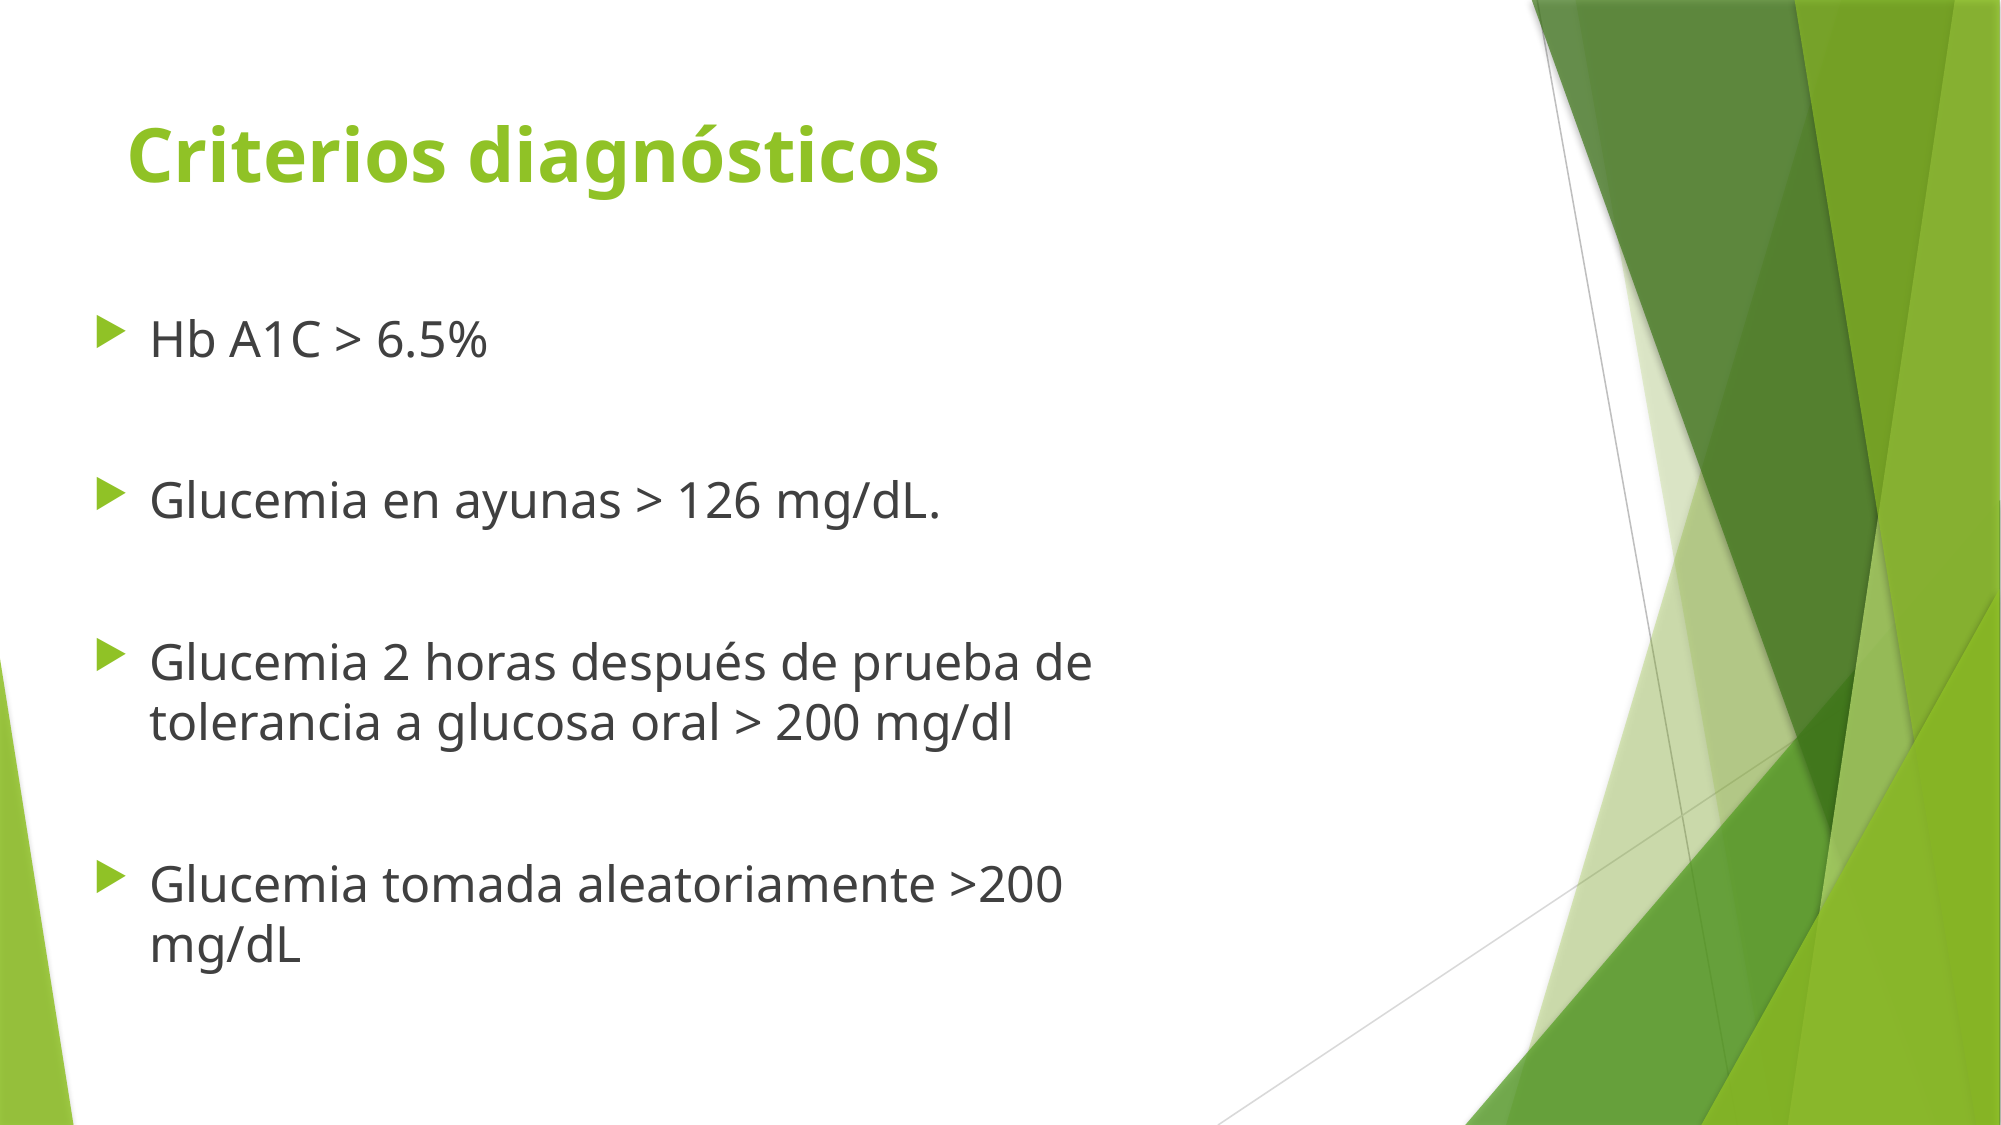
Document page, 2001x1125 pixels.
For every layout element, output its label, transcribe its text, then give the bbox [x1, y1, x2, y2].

list Hb A1C > 6.5% Glucemia en ayunas > 126 mg/dL. Glucemia 2 horas después de prueba de tolerancia a glucosa oral > 200 mg/dl Glucemia tomada aleatoriamente >200 mg/dL [78, 299, 1211, 1014]
title Criterios diagnósticos [111, 99, 1522, 317]
